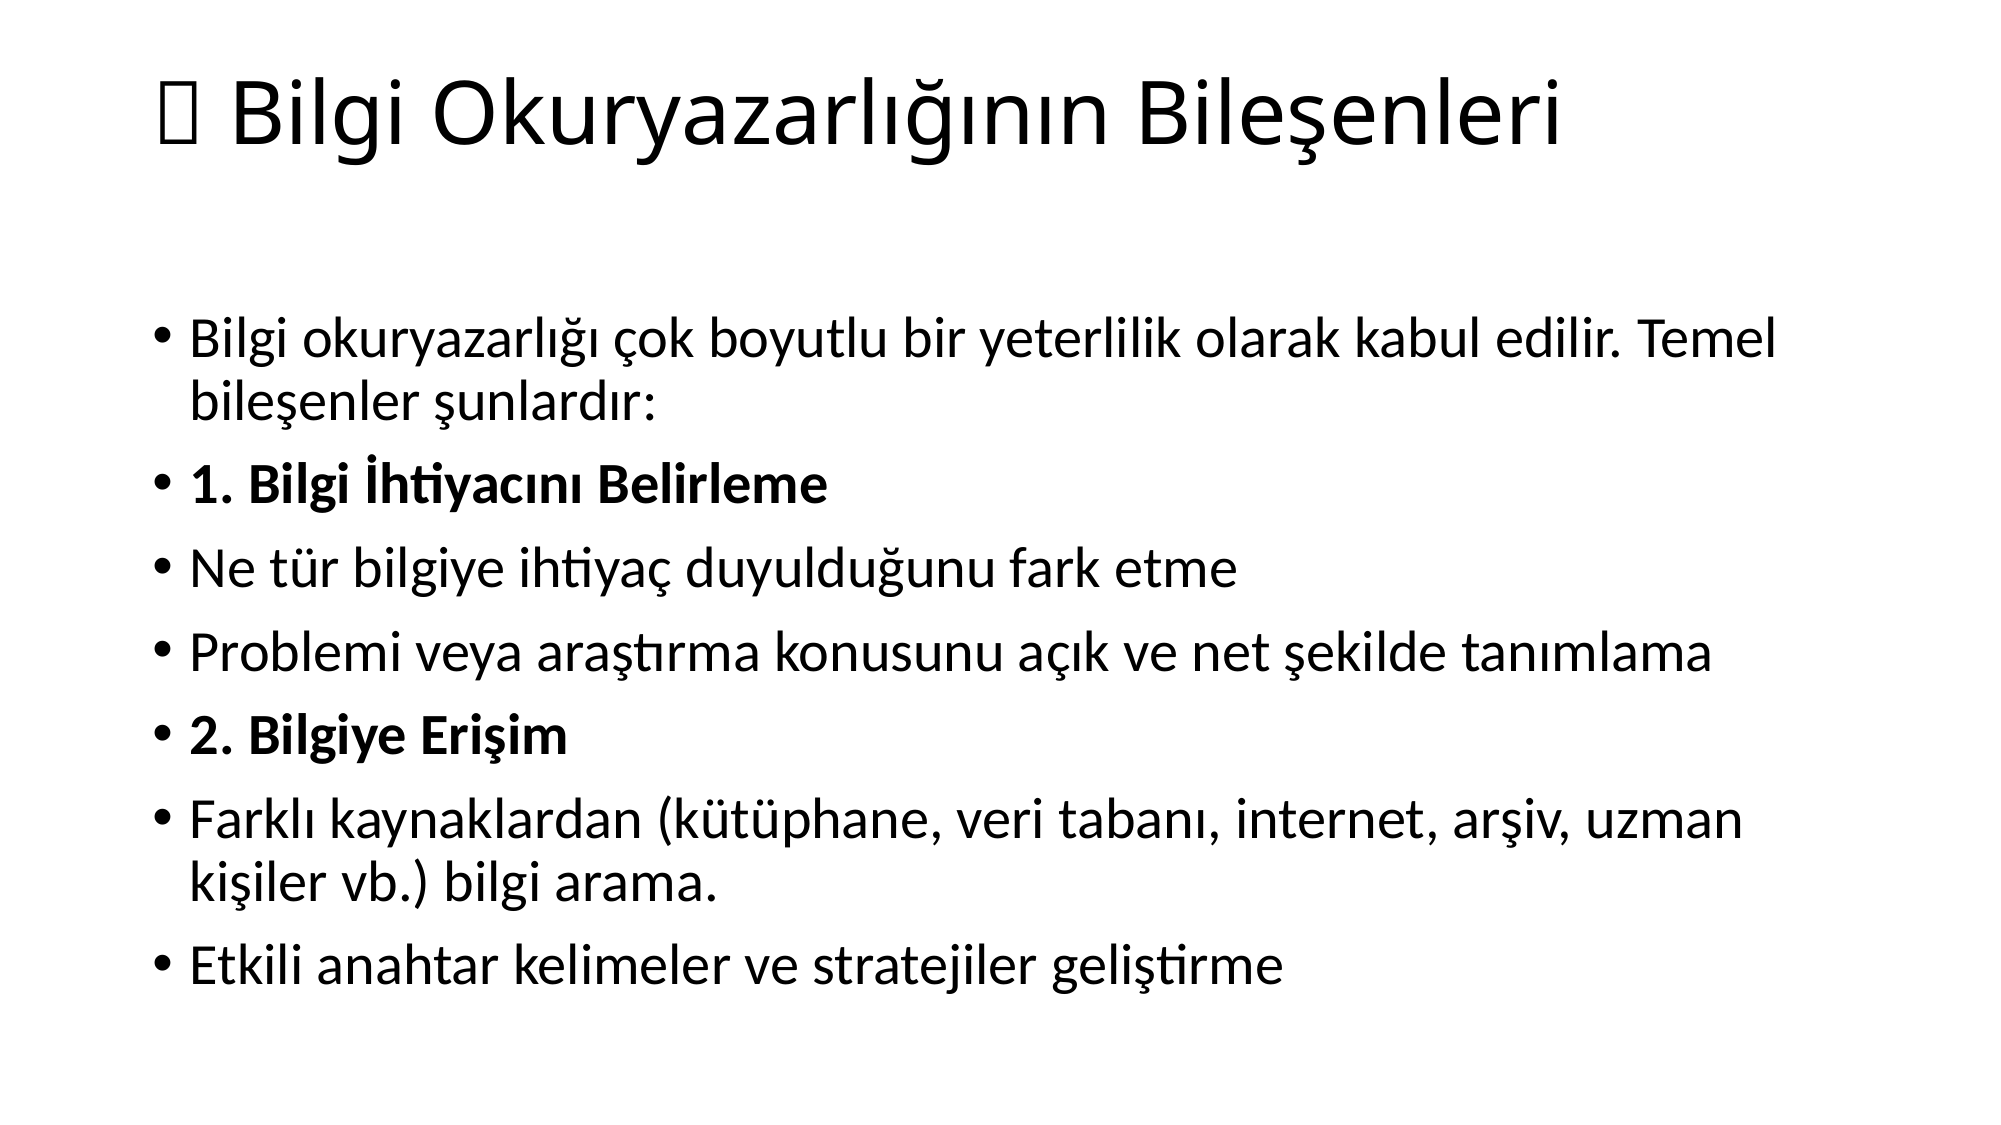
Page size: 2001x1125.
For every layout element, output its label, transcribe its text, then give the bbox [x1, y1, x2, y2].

title 📌 Bilgi Okuryazarlığının Bileşenleri [137, 59, 1863, 278]
list Bilgi okuryazarlığı çok boyutlu bir yeterlilik olarak kabul edilir. Temel bileşenler şunlardır: 1. Bilgi İhtiyacını Belirleme Ne tür bilgiye ihtiyaç duyulduğunu fark etme Problemi veya araştırma konusunu açık ve net şekilde tanımlama 2. Bilgiye Erişim Farklı kaynaklardan (kütüphane, veri tabanı, internet, arşiv, uzman kişiler vb.) bilgi arama. Etkili anahtar kelimeler ve stratejiler geliştirme [137, 299, 1863, 1083]
